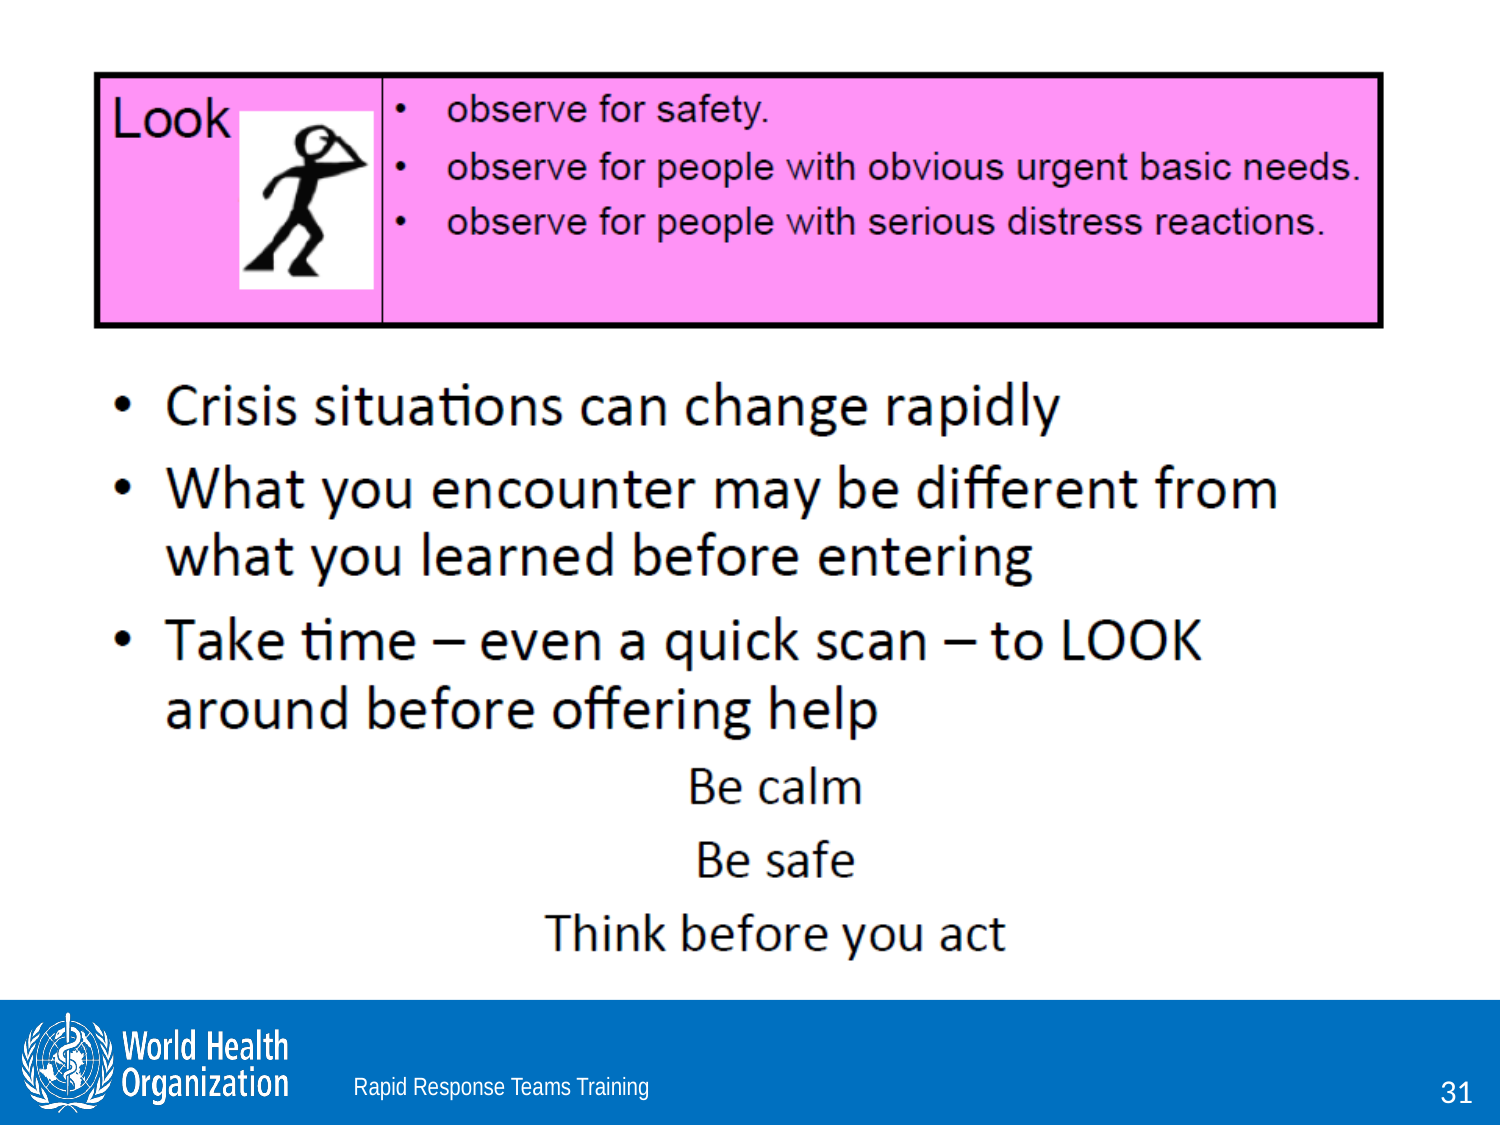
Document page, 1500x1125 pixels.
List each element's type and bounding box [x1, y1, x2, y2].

picture [88, 66, 1399, 967]
picture [21, 1012, 288, 1113]
